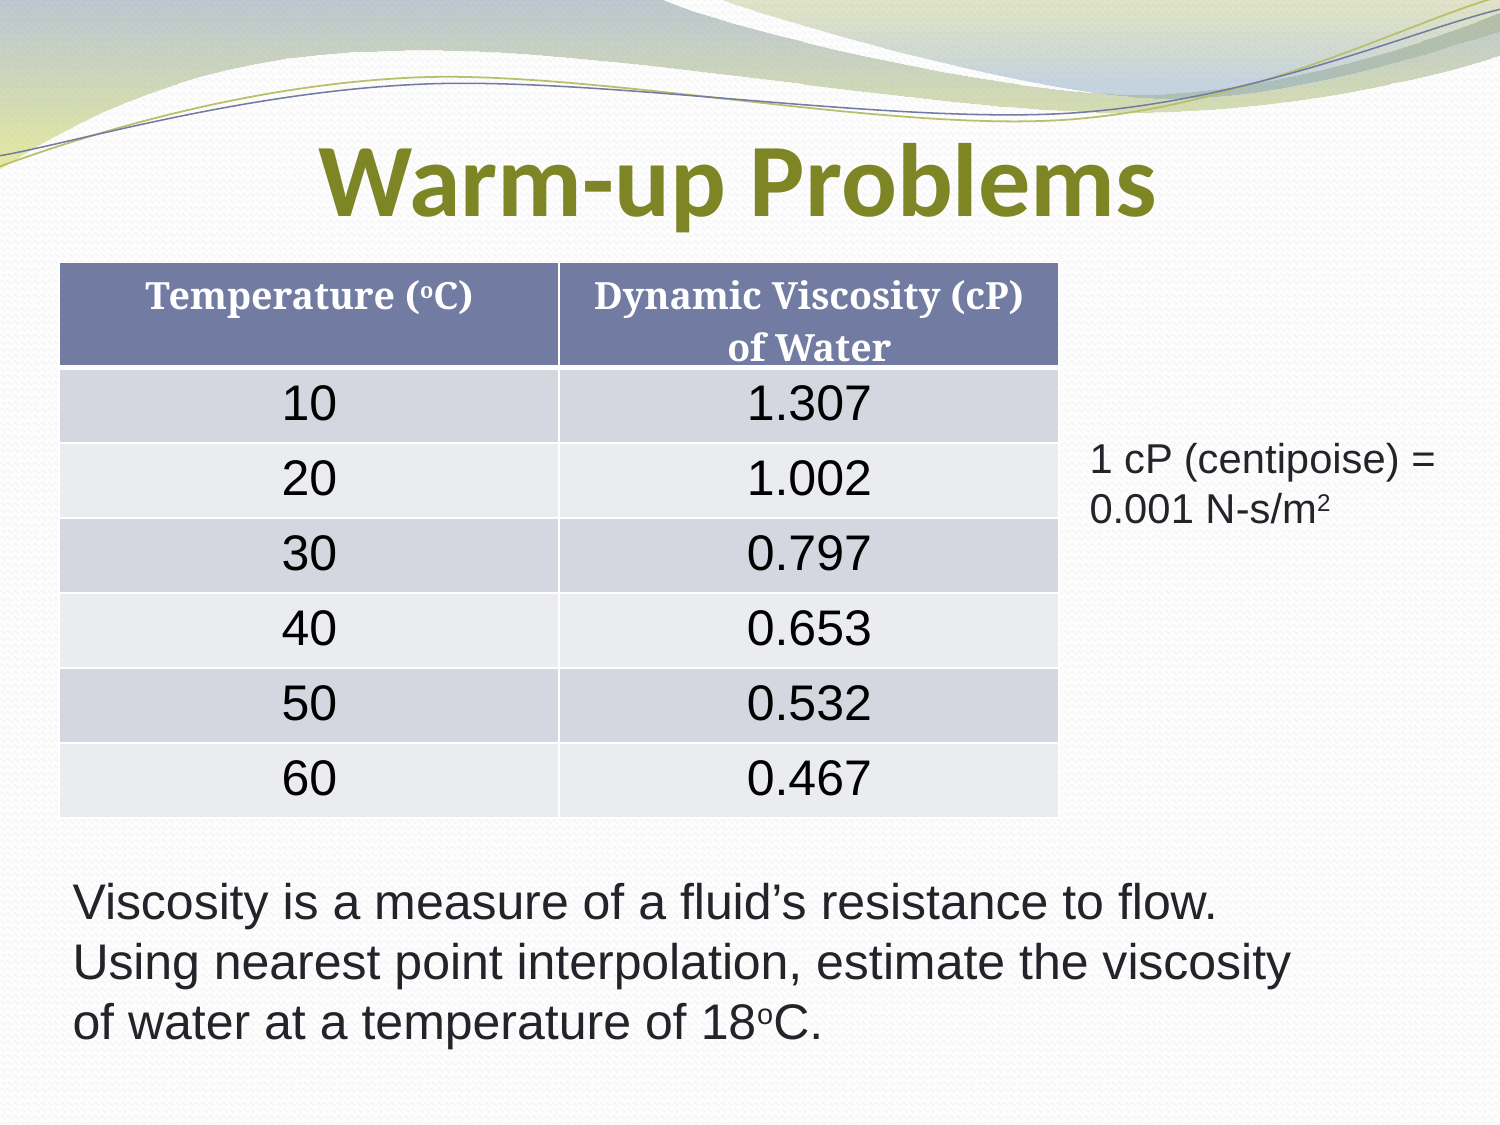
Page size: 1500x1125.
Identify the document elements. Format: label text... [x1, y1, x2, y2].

table_header Dynamic Viscosity (cP) of Water [560, 263, 1058, 365]
table_cell 20 [60, 444, 558, 517]
table_cell 1.002 [560, 444, 1058, 517]
table_cell 0.797 [560, 519, 1058, 592]
table_cell 60 [60, 744, 558, 817]
table_header Temperature (oC) [60, 263, 558, 365]
table_cell 30 [60, 519, 558, 592]
table_cell 10 [60, 370, 558, 442]
table_cell 50 [60, 669, 558, 742]
text_box Viscosity is a measure of a fluid’s resistance to flow. Using nearest point interpolation, estimate the viscosity of water at a temperature of 18oC. [57, 862, 1346, 1058]
table_cell 0.467 [560, 744, 1058, 817]
table_cell 0.653 [560, 594, 1058, 667]
table_cell 0.532 [560, 669, 1058, 742]
title Warm-up Problems [57, 50, 1420, 238]
table_cell 1.307 [560, 370, 1058, 442]
table_cell 40 [60, 594, 558, 667]
text_box 1 cP (centipoise) = 0.001 N-s/m2 [1074, 424, 1463, 540]
